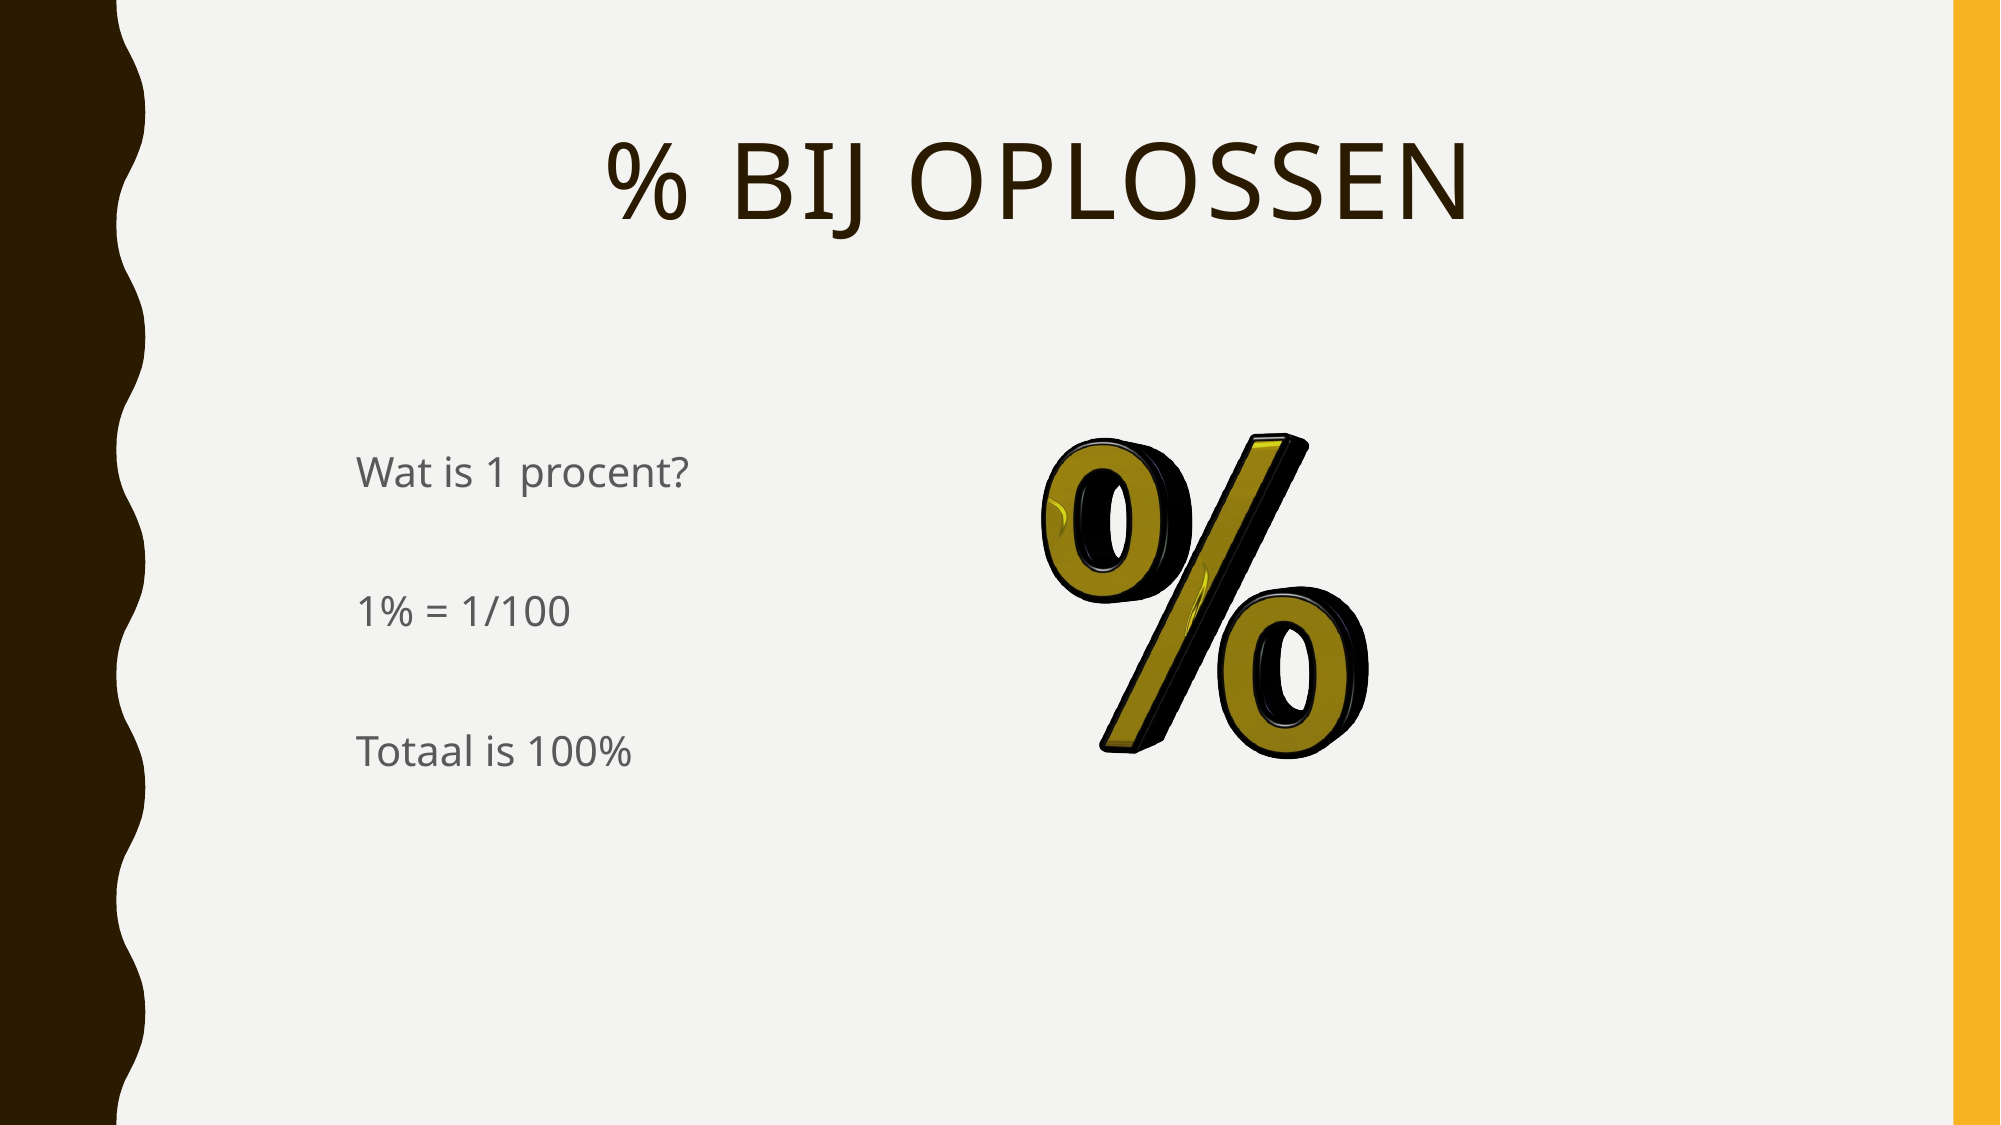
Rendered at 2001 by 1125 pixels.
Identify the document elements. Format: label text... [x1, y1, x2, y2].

list Wat is 1 procent? 1% = 1/100 Totaal is 100% [340, 368, 2000, 959]
picture [1040, 432, 1369, 760]
title % bij oplossen [205, 62, 1875, 308]
